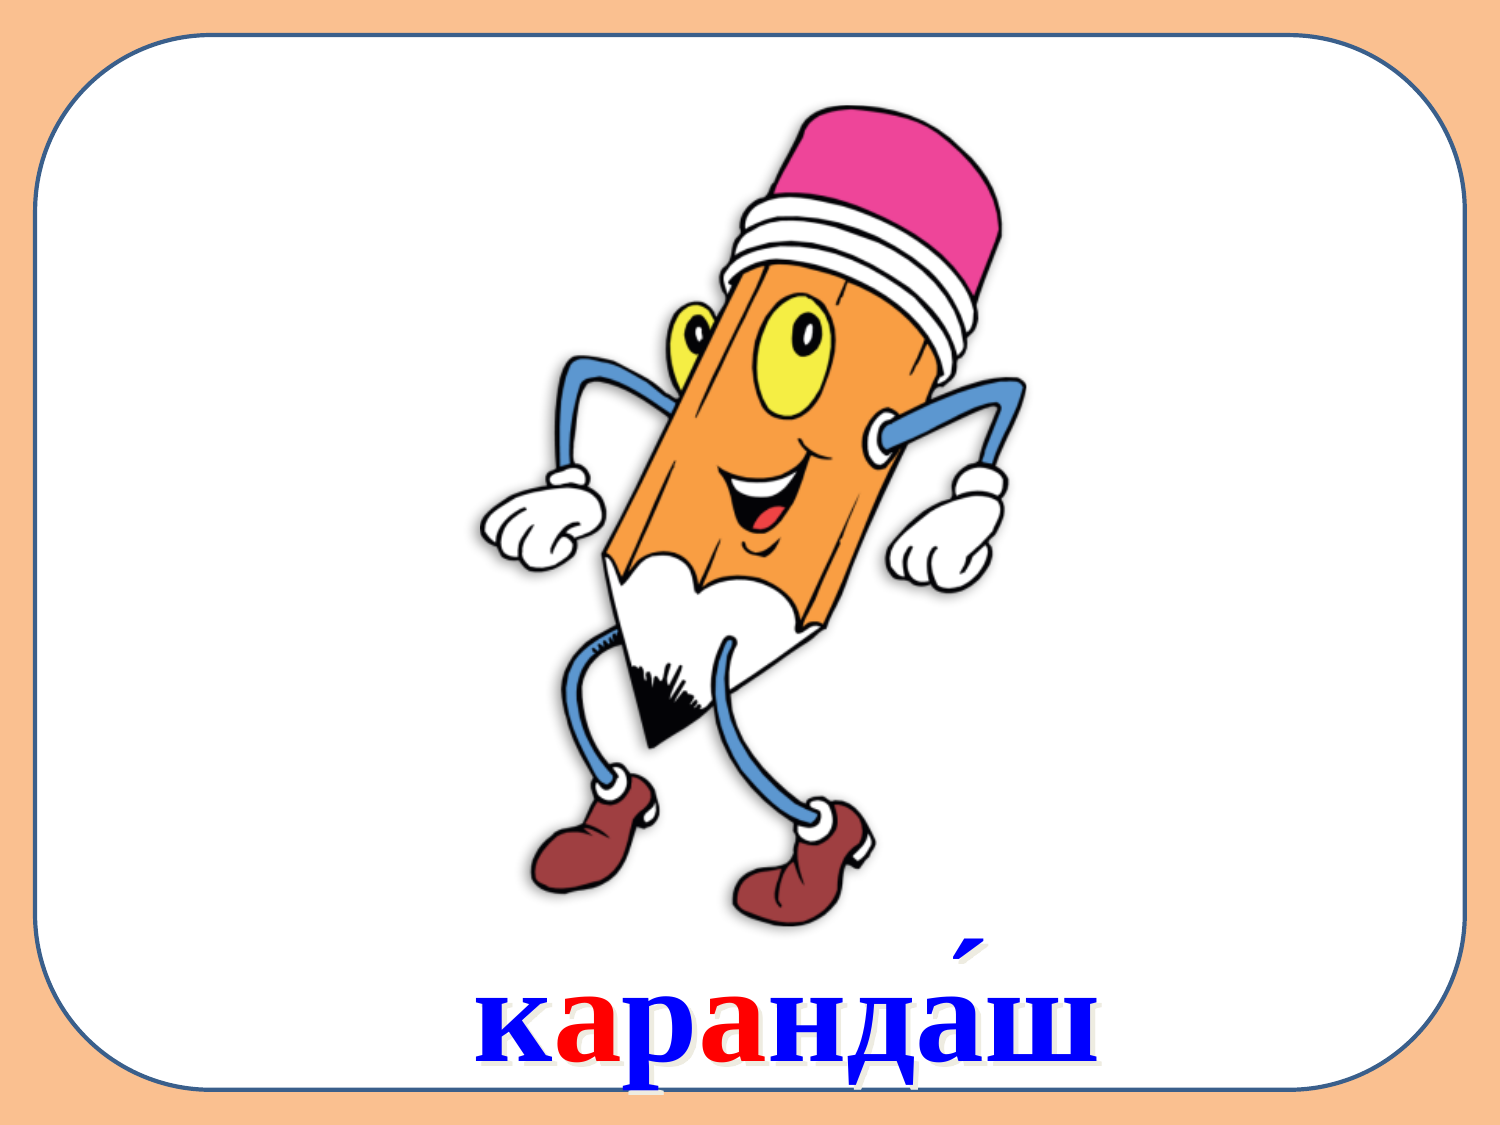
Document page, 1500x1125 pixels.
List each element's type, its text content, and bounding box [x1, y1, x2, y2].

picture [479, 105, 1027, 927]
text_box каранда́ш [112, 916, 1463, 1105]
text_box [32, 32, 1467, 1062]
